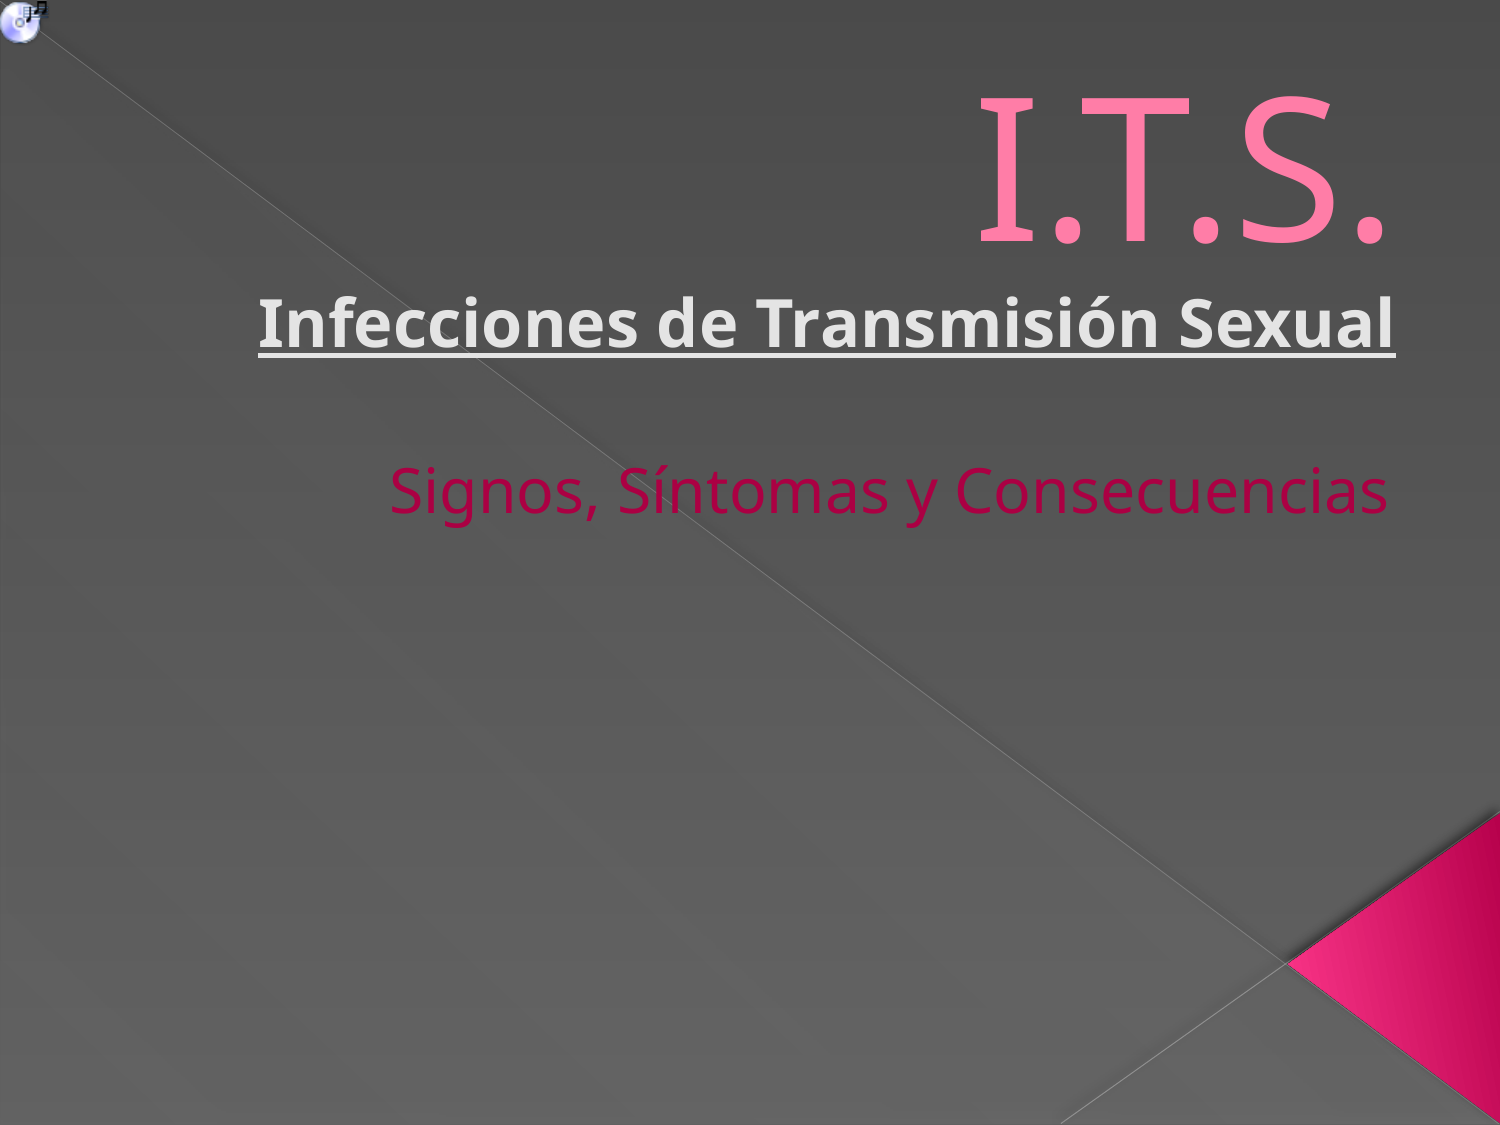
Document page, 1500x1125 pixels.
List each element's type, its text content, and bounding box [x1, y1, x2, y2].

title I.T.S. Infecciones de Transmisión Sexual [88, 127, 1412, 369]
subtitle Signos, Síntomas y Consecuencias [88, 369, 1412, 657]
picture [0, 0, 51, 51]
